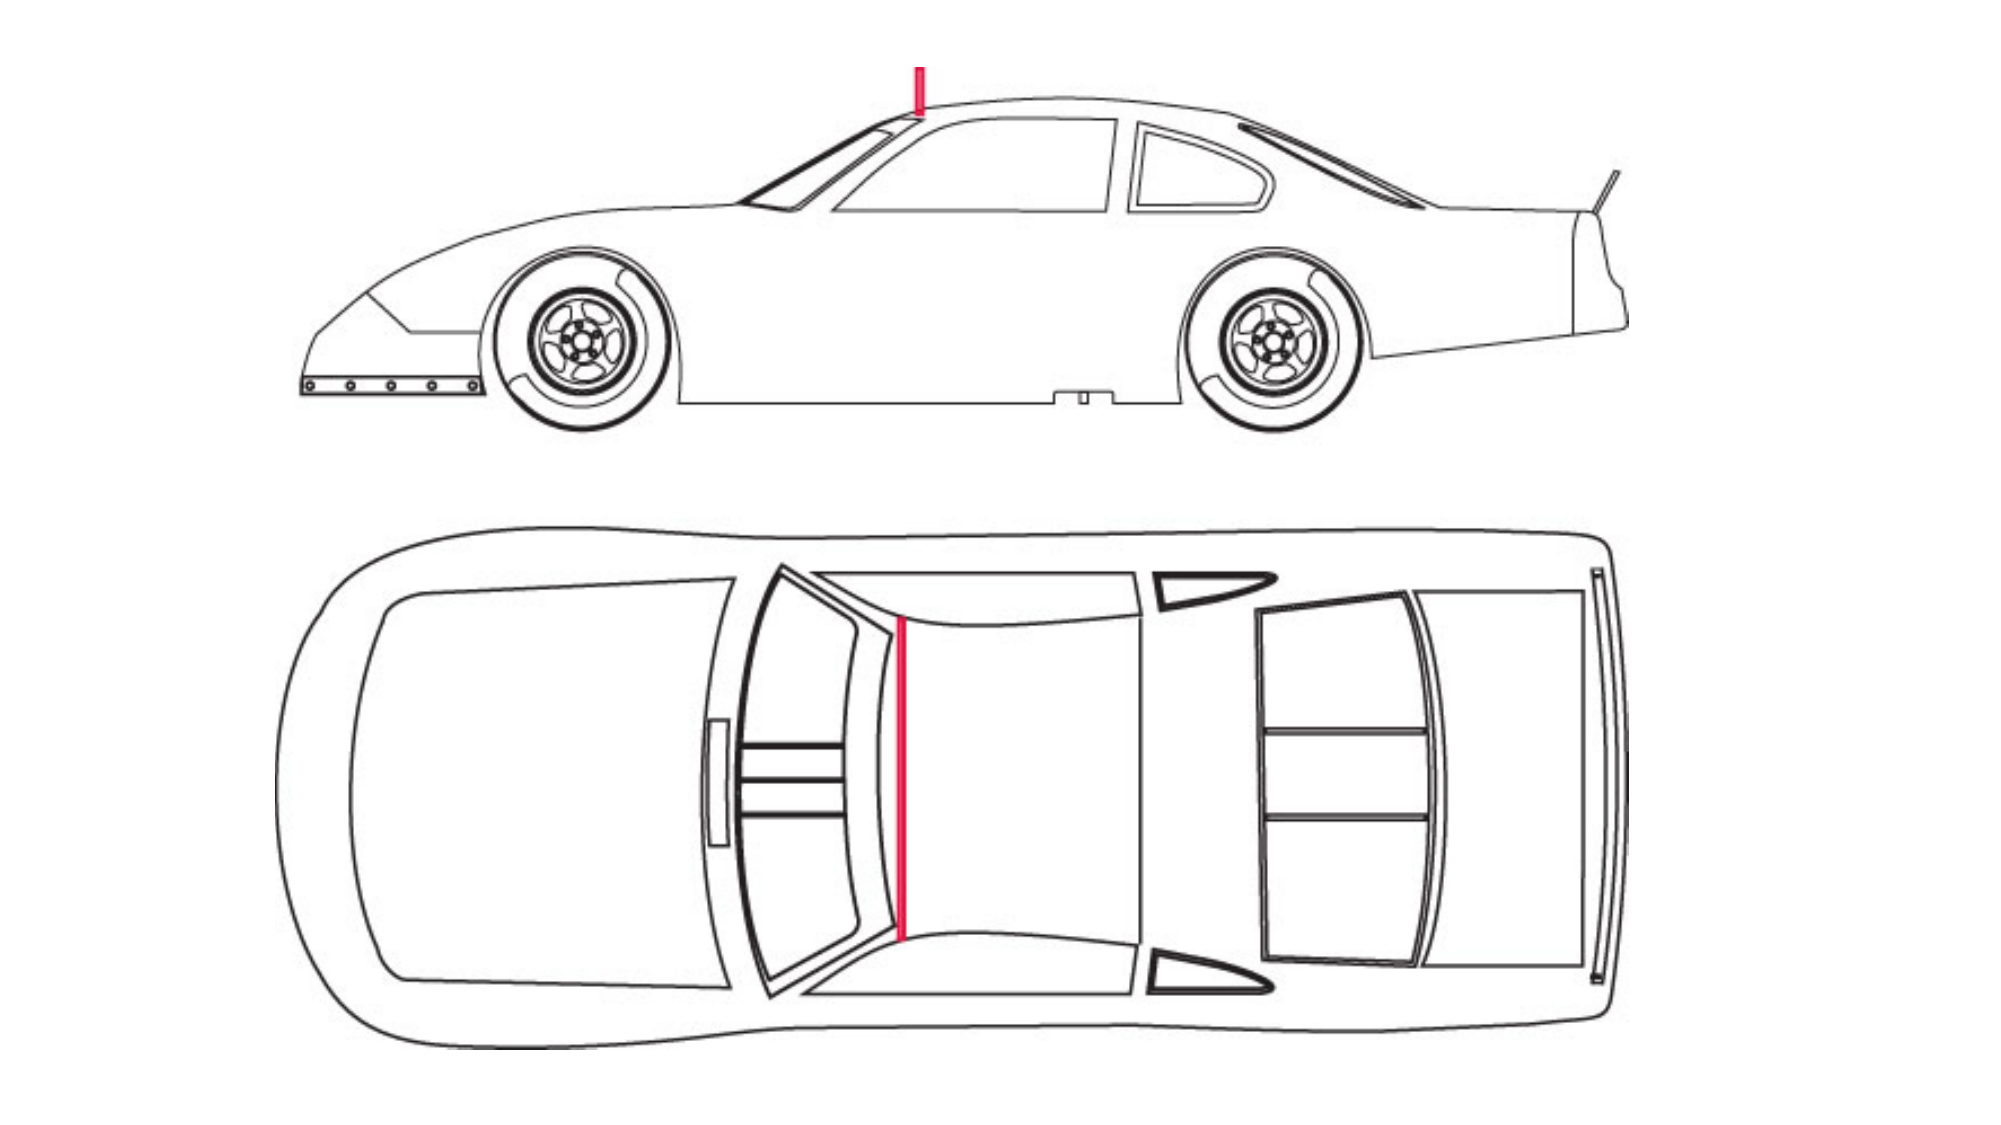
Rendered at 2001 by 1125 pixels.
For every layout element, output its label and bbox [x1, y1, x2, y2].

picture [275, 67, 1629, 1050]
